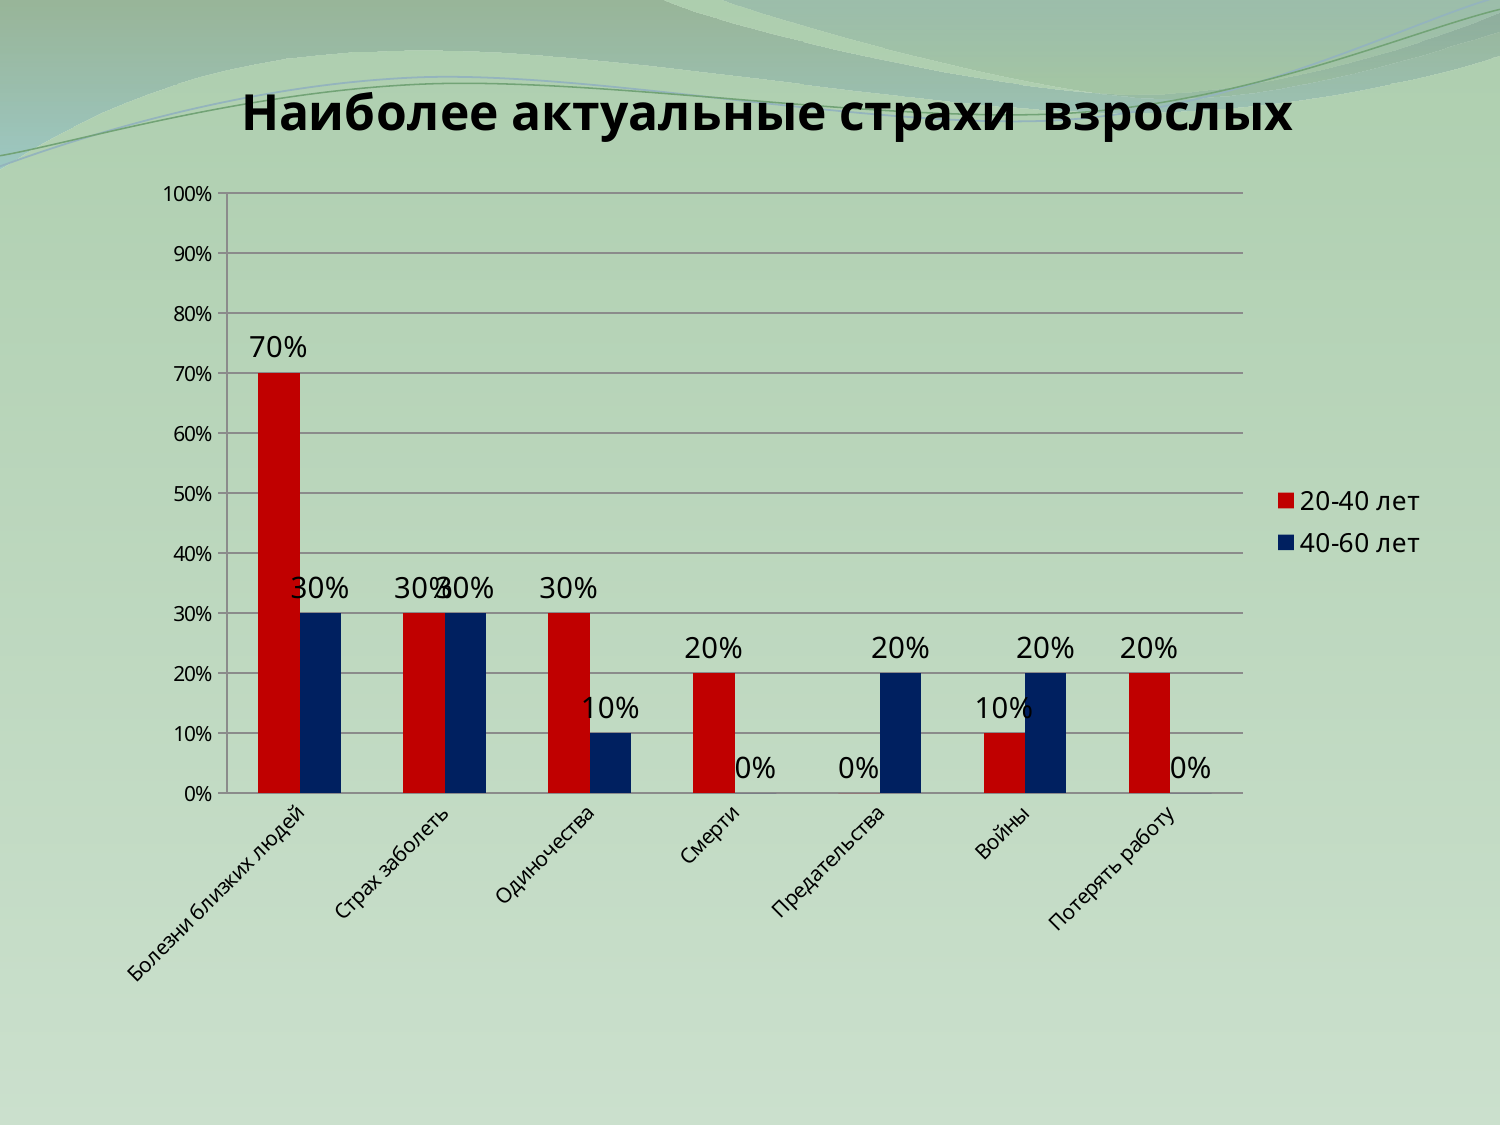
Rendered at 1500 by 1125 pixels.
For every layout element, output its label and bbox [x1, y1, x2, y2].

chart [93, 34, 1442, 1009]
